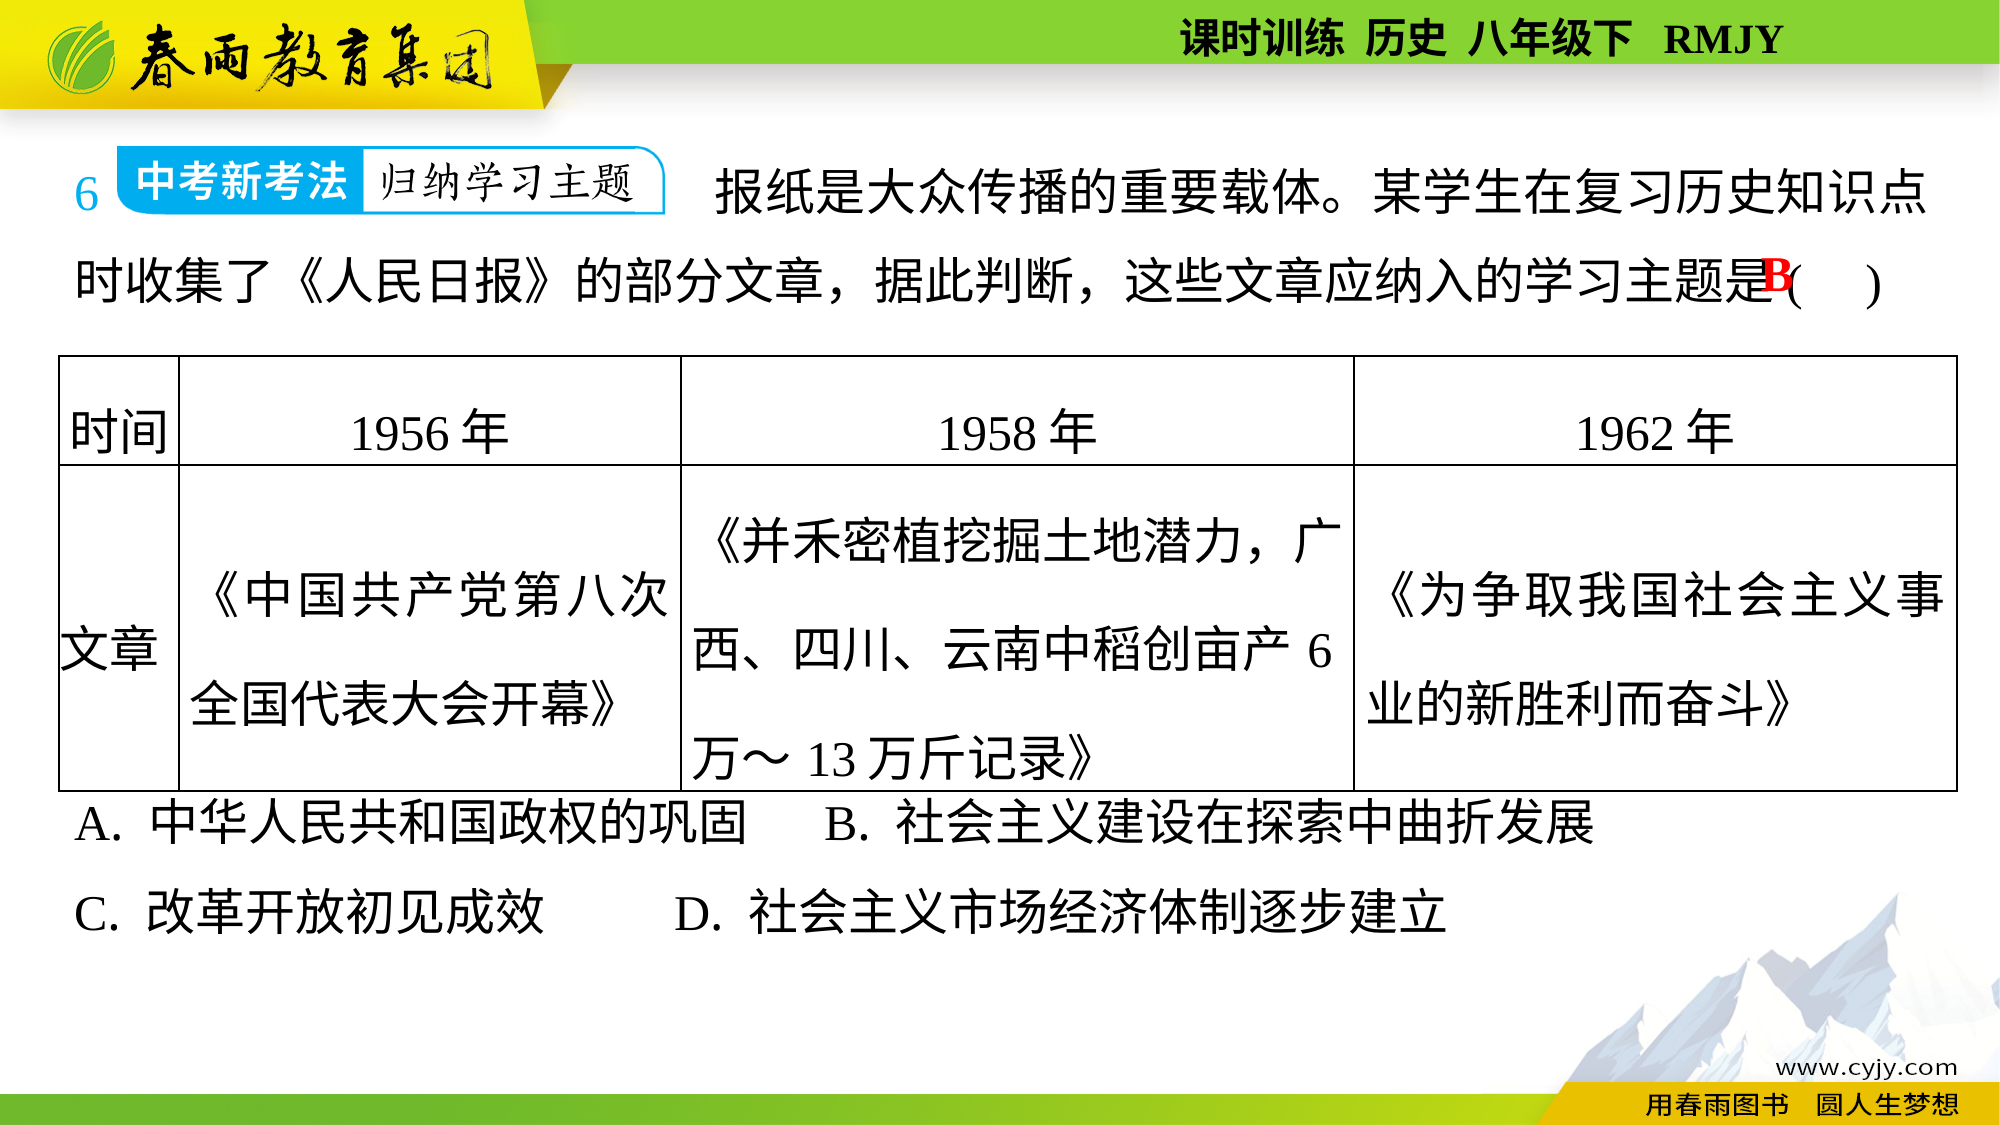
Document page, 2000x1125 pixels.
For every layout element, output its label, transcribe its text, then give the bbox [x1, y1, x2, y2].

table_cell 《并禾密植挖掘土地潜力，广西、四川、云南中稻创亩产6万～13万斤记录》 [682, 466, 1353, 790]
table_header 时间 [60, 357, 178, 464]
list 6 报纸是大众传播的重要载体。某学生在复习历史知识点时收集了《人民日报》的部分文章，据此判断，这些文章应纳入的学习主题是( ) A. 中华人民共和国政权的巩固 B. 社会主义建设在探索中曲折发展 C. 改革开放初见成效 D. 社会主义市场经济体制逐步建立 [59, 122, 1944, 355]
text_box B [1745, 234, 1809, 310]
table_cell 《为争取我国社会主义事业的新胜利而奋斗》 [1355, 466, 1956, 790]
picture [0, 0, 2000, 1125]
table_cell 《中国共产党第八次全国代表大会开幕》 [180, 466, 680, 790]
list 6 报纸是大众传播的重要载体。某学生在复习历史知识点时收集了《人民日报》的部分文章，据此判断，这些文章应纳入的学习主题是( ) A. 中华人民共和国政权的巩固 B. 社会主义建设在探索中曲折发展 C. 改革开放初见成效 D. 社会主义市场经济体制逐步建立 [59, 792, 1944, 956]
table_header 1958年 [682, 357, 1353, 464]
table_header 1962年 [1355, 357, 1956, 464]
table_header 1956年 [180, 357, 680, 464]
table_cell 文章 [60, 466, 178, 790]
